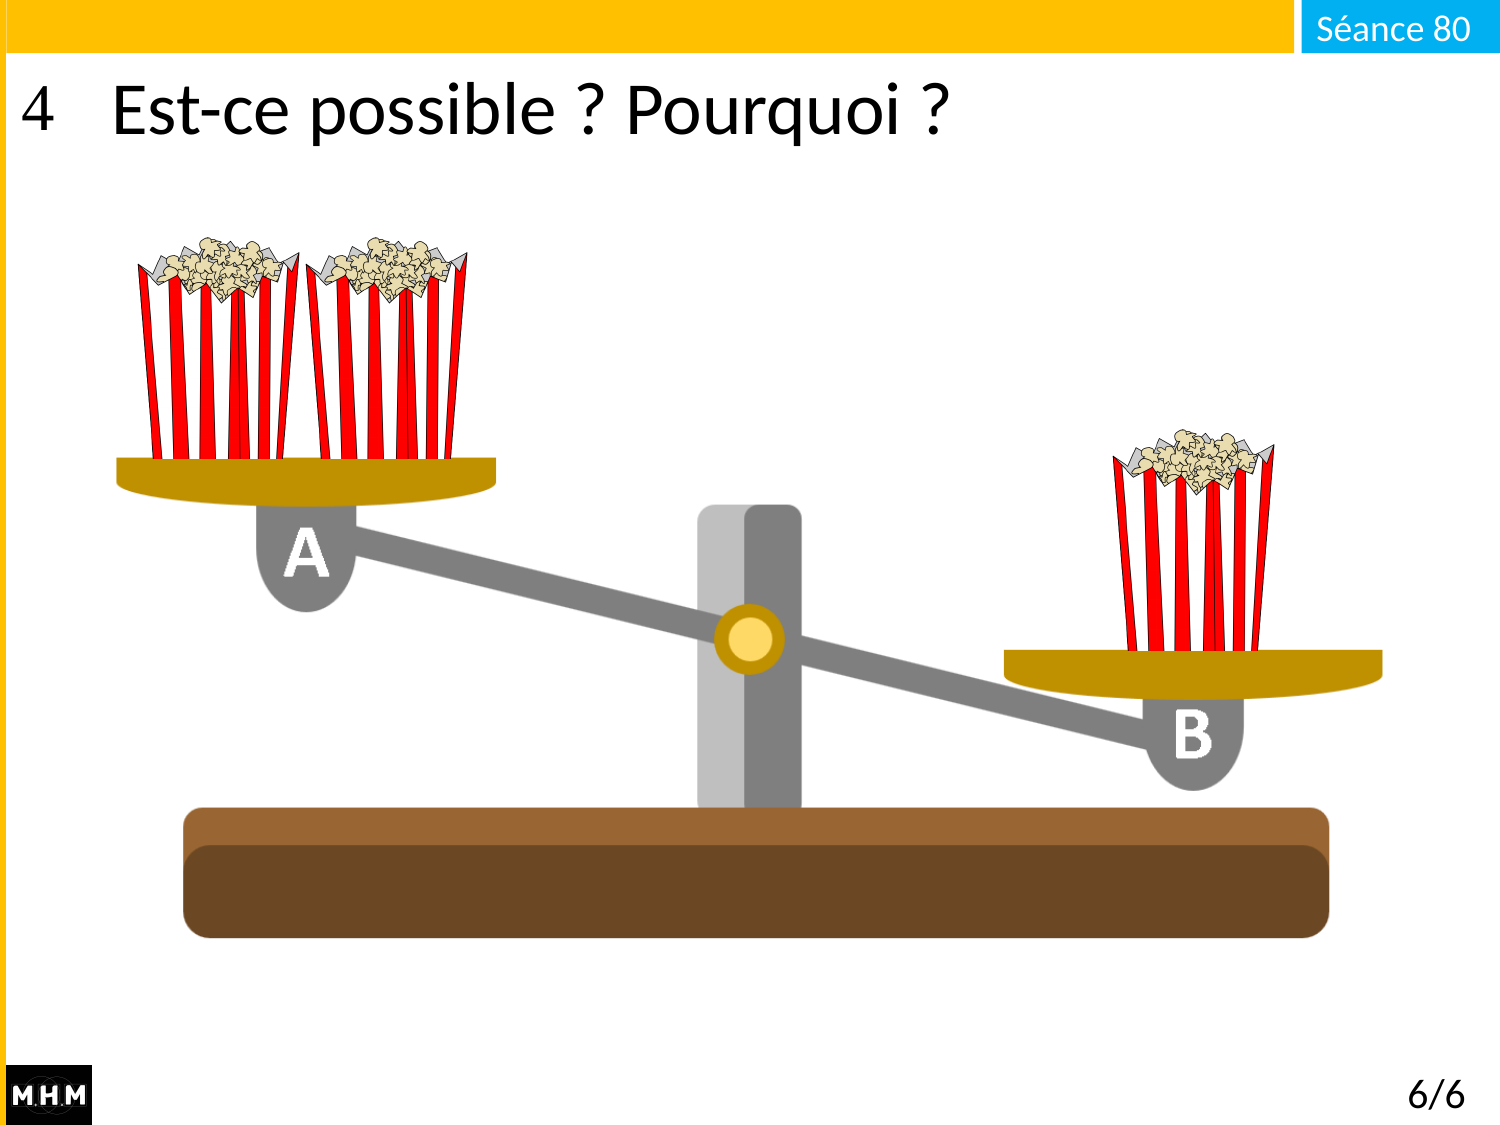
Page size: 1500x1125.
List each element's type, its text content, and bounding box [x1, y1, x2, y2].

title Est-ce possible ? Pourquoi ? [96, 60, 1391, 160]
list 6/6 [1373, 1064, 1500, 1125]
picture [105, 231, 1395, 957]
picture [6, 1065, 92, 1125]
